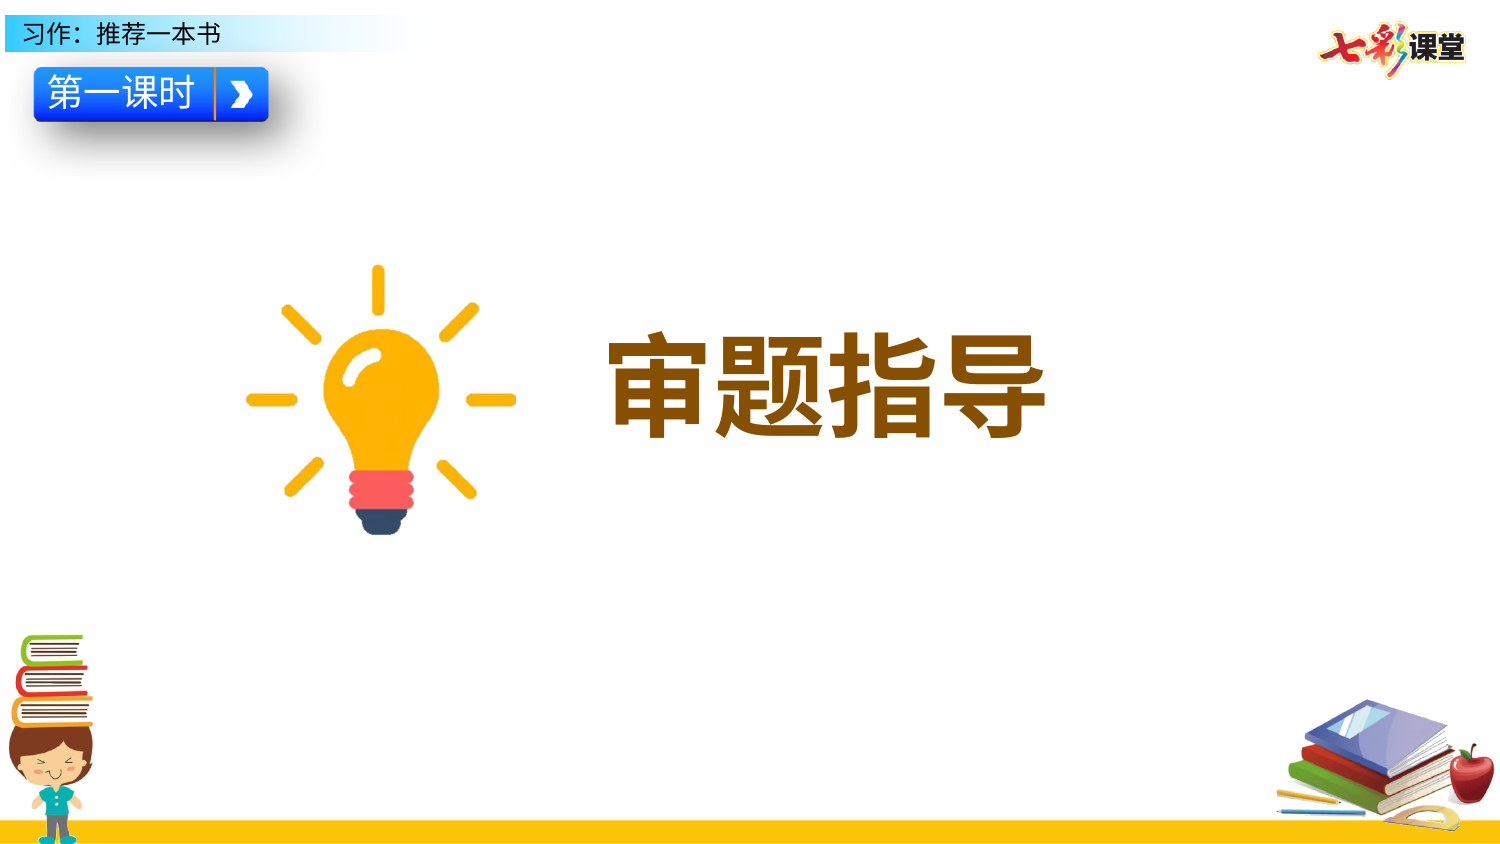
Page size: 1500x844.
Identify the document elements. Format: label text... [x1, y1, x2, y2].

picture [1227, 662, 1500, 844]
picture [210, 239, 539, 568]
picture [1316, 20, 1468, 80]
text_box 审题指导 [589, 310, 1075, 457]
picture [0, 616, 167, 844]
picture [32, 65, 269, 122]
